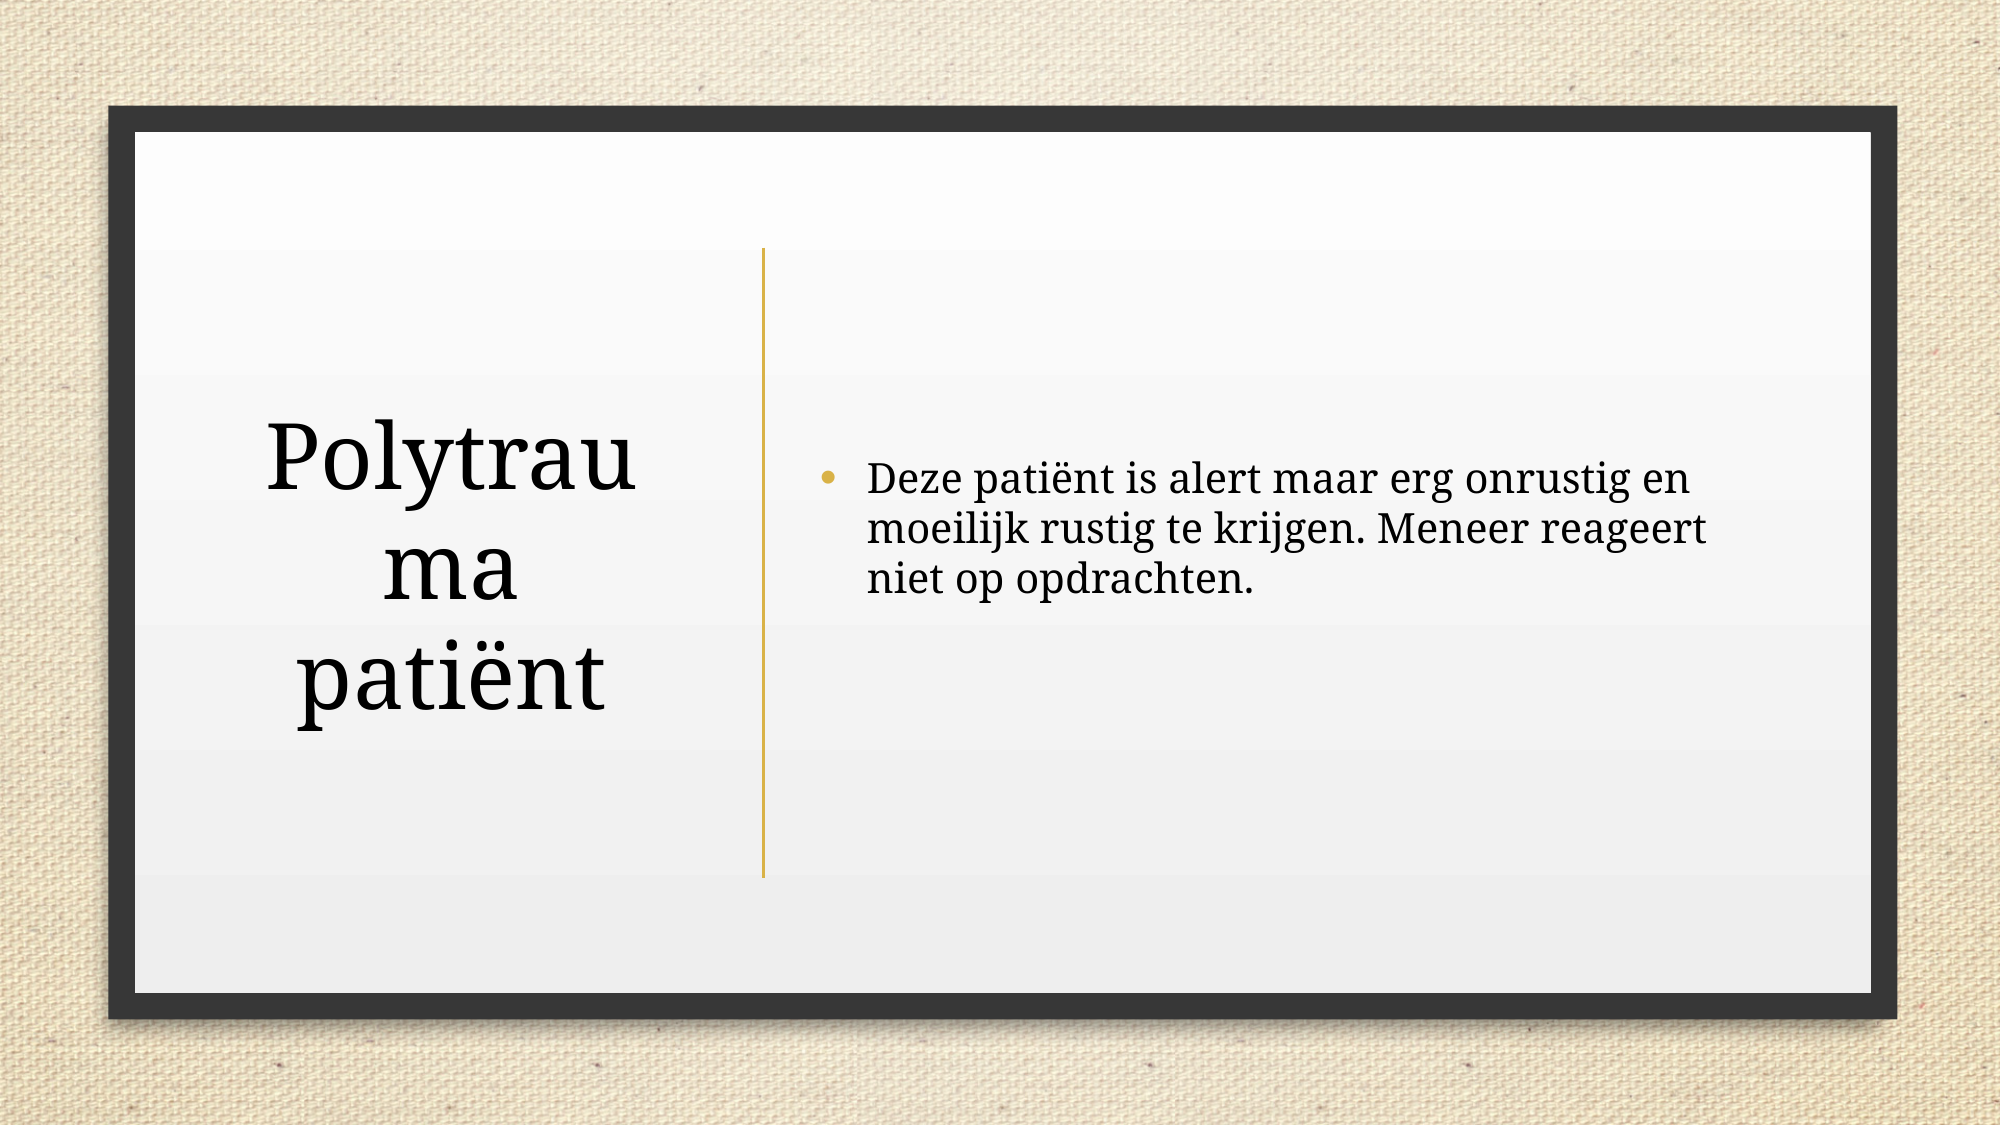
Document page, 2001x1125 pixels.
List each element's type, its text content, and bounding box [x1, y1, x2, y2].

title Polytrauma patiënt [212, 247, 692, 878]
text_box [134, 132, 1871, 993]
list Deze patiënt is alert maar erg onrustig en moeilijk rustig te krijgen. Meneer reageert niet op opdrachten. [804, 247, 1788, 878]
text_box [107, 104, 1899, 1021]
text_box [0, 0, 2000, 1125]
